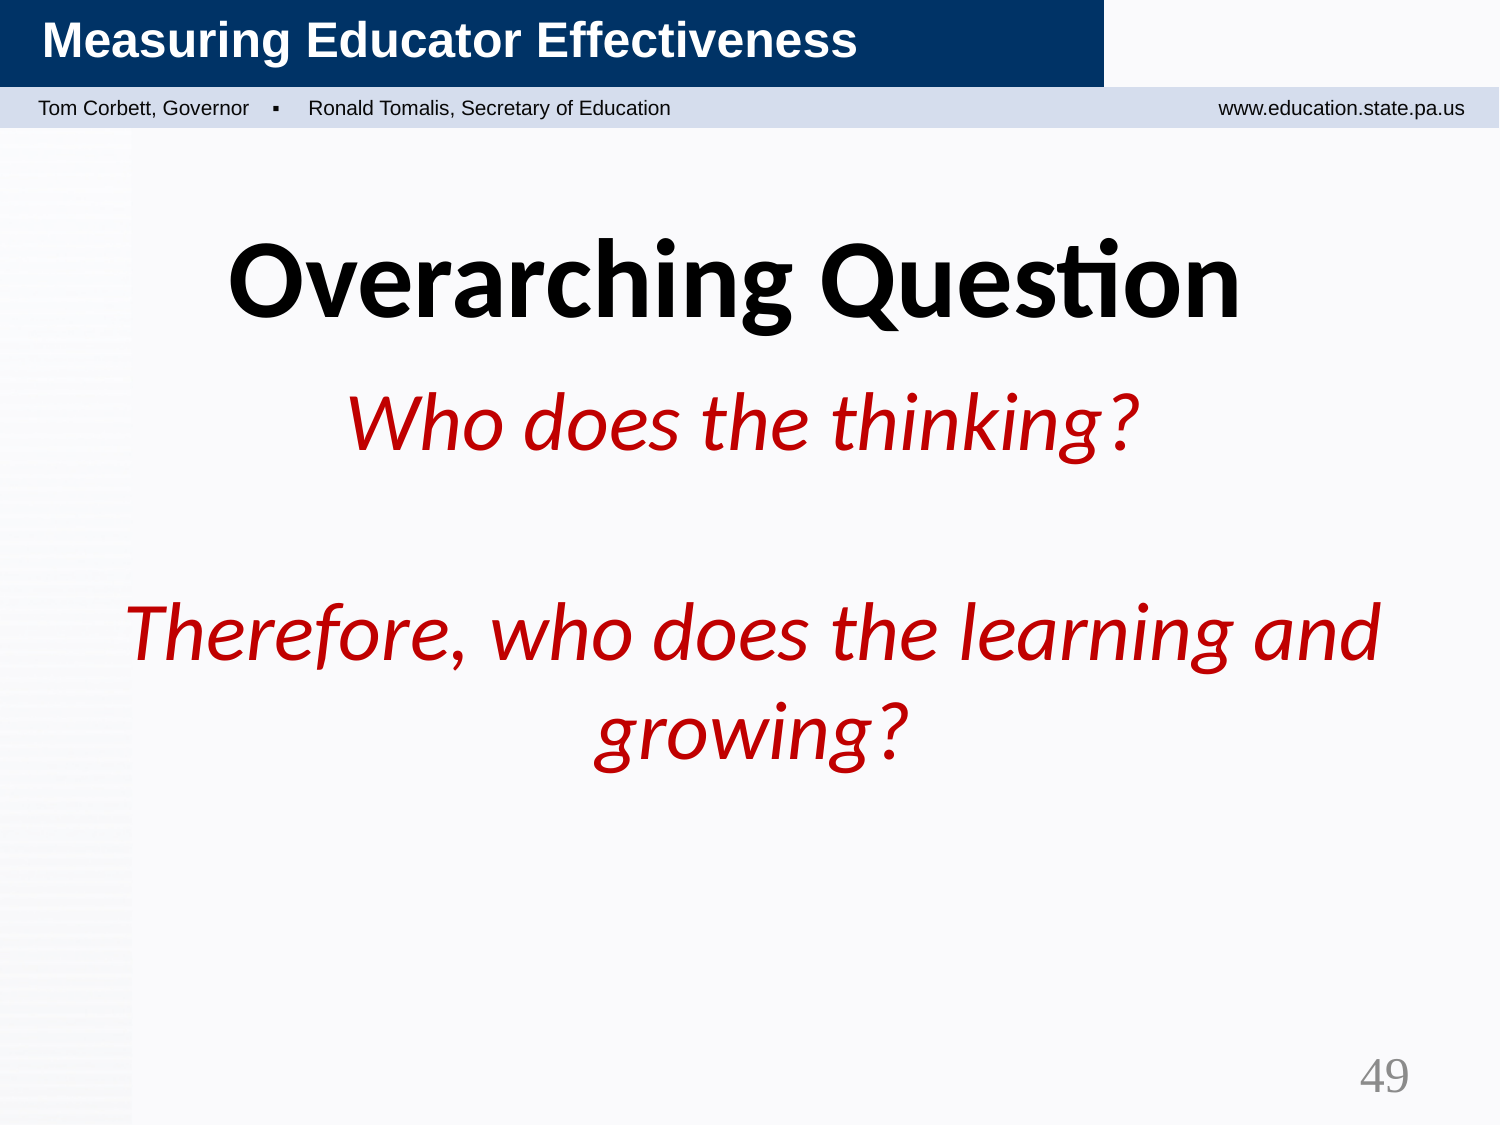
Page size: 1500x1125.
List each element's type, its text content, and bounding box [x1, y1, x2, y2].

picture [0, 0, 1500, 1125]
list Who does the thinking? Therefore, who does the learning and growing? [75, 262, 1425, 1005]
title Overarching Question [61, 178, 1412, 367]
slide_number 49 [1074, 1042, 1425, 1103]
